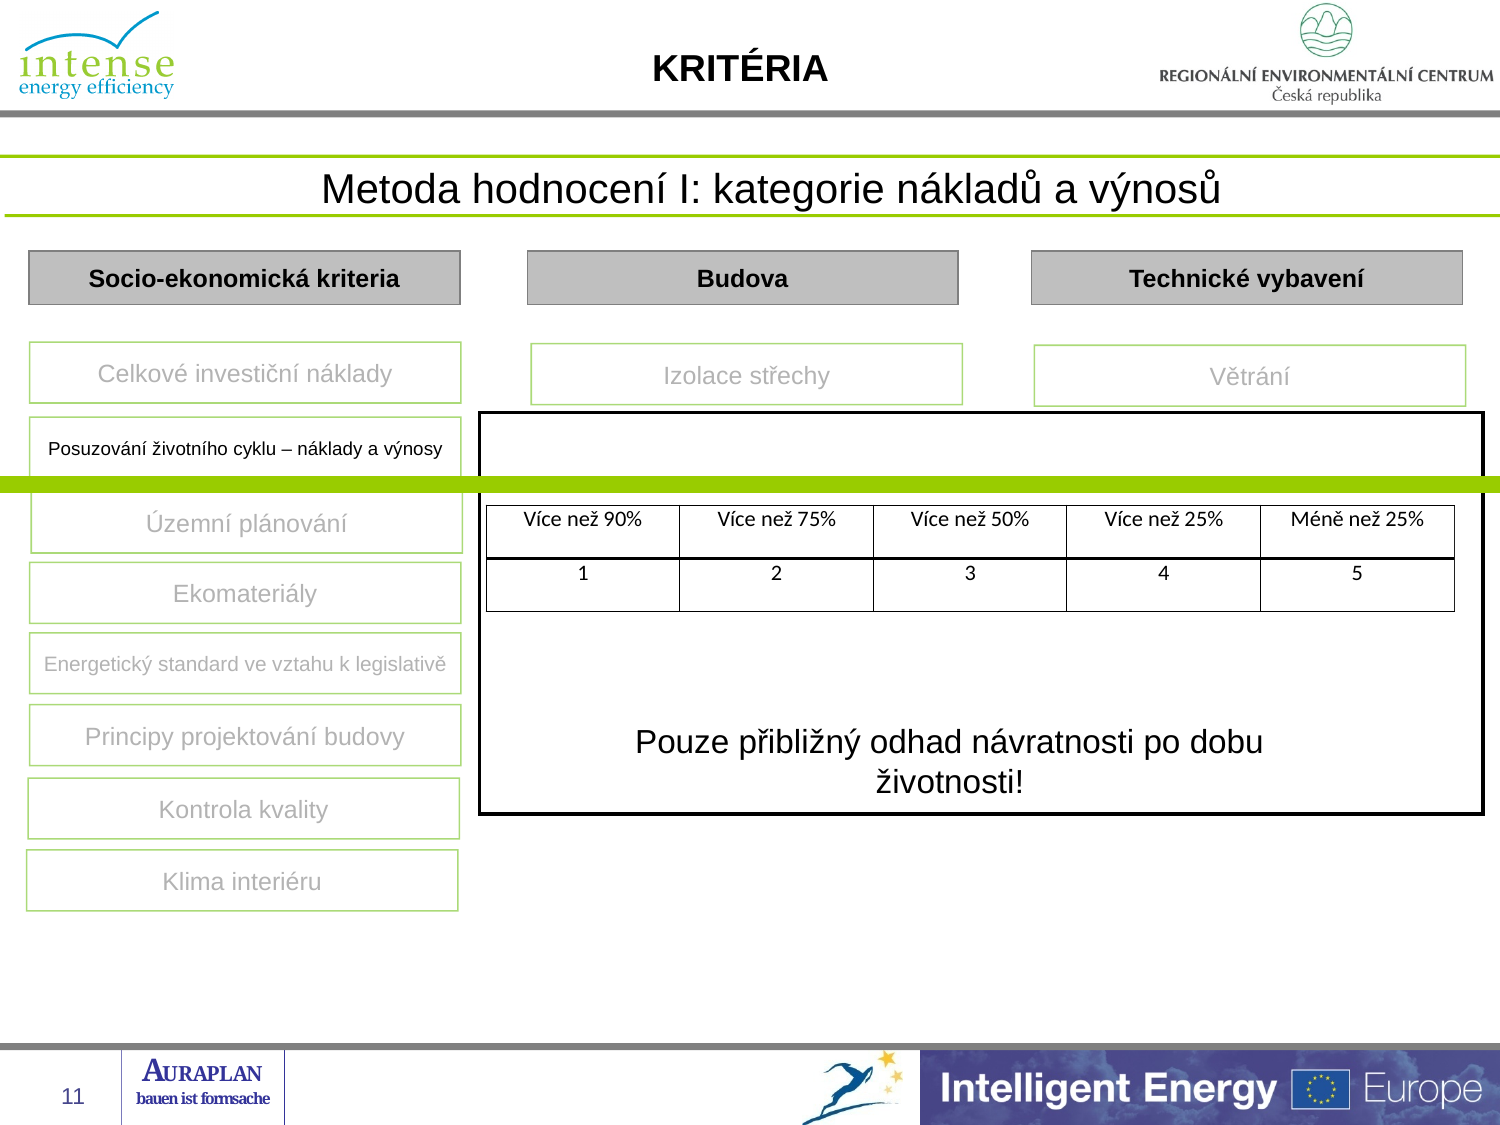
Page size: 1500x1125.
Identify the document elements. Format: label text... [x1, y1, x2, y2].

text_box Izolace střechy [531, 343, 963, 405]
text_box Větrání [1034, 345, 1466, 407]
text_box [485, 504, 1455, 715]
text_box Metoda hodnocení I: kategorie nákladů a výnosů [149, 150, 1394, 273]
text_box Celkové investiční náklady [29, 342, 461, 403]
text_box Posuzování životního cyklu – náklady a výnosy [29, 417, 461, 477]
text_box Pouze přibližný odhad návratnosti po dobu životnosti! [569, 724, 1331, 808]
text_box KRITÉRIA [637, 36, 845, 97]
text_box Ekomateriály [29, 562, 461, 624]
picture [19, 11, 174, 99]
picture [920, 1051, 1500, 1125]
text_box Klima interiéru [26, 849, 458, 911]
text_box Budova [527, 273, 959, 305]
text_box Principy projektování budovy [29, 704, 461, 766]
picture [802, 1051, 903, 1125]
text_box [0, 477, 1500, 493]
text_box Socio-ekonomická kriteria [29, 250, 461, 305]
text_box [124, 149, 1369, 250]
text_box 11 [0, 1074, 100, 1111]
text_box [479, 412, 1483, 477]
text_box [479, 493, 1483, 814]
picture [1160, 2, 1494, 105]
text_box Územní plánování [31, 493, 463, 553]
text_box Technické vybavení [1031, 250, 1463, 305]
text_box Energetický standard ve vztahu k legislativě [29, 632, 461, 694]
text_box Kontrola kvality [28, 778, 460, 839]
